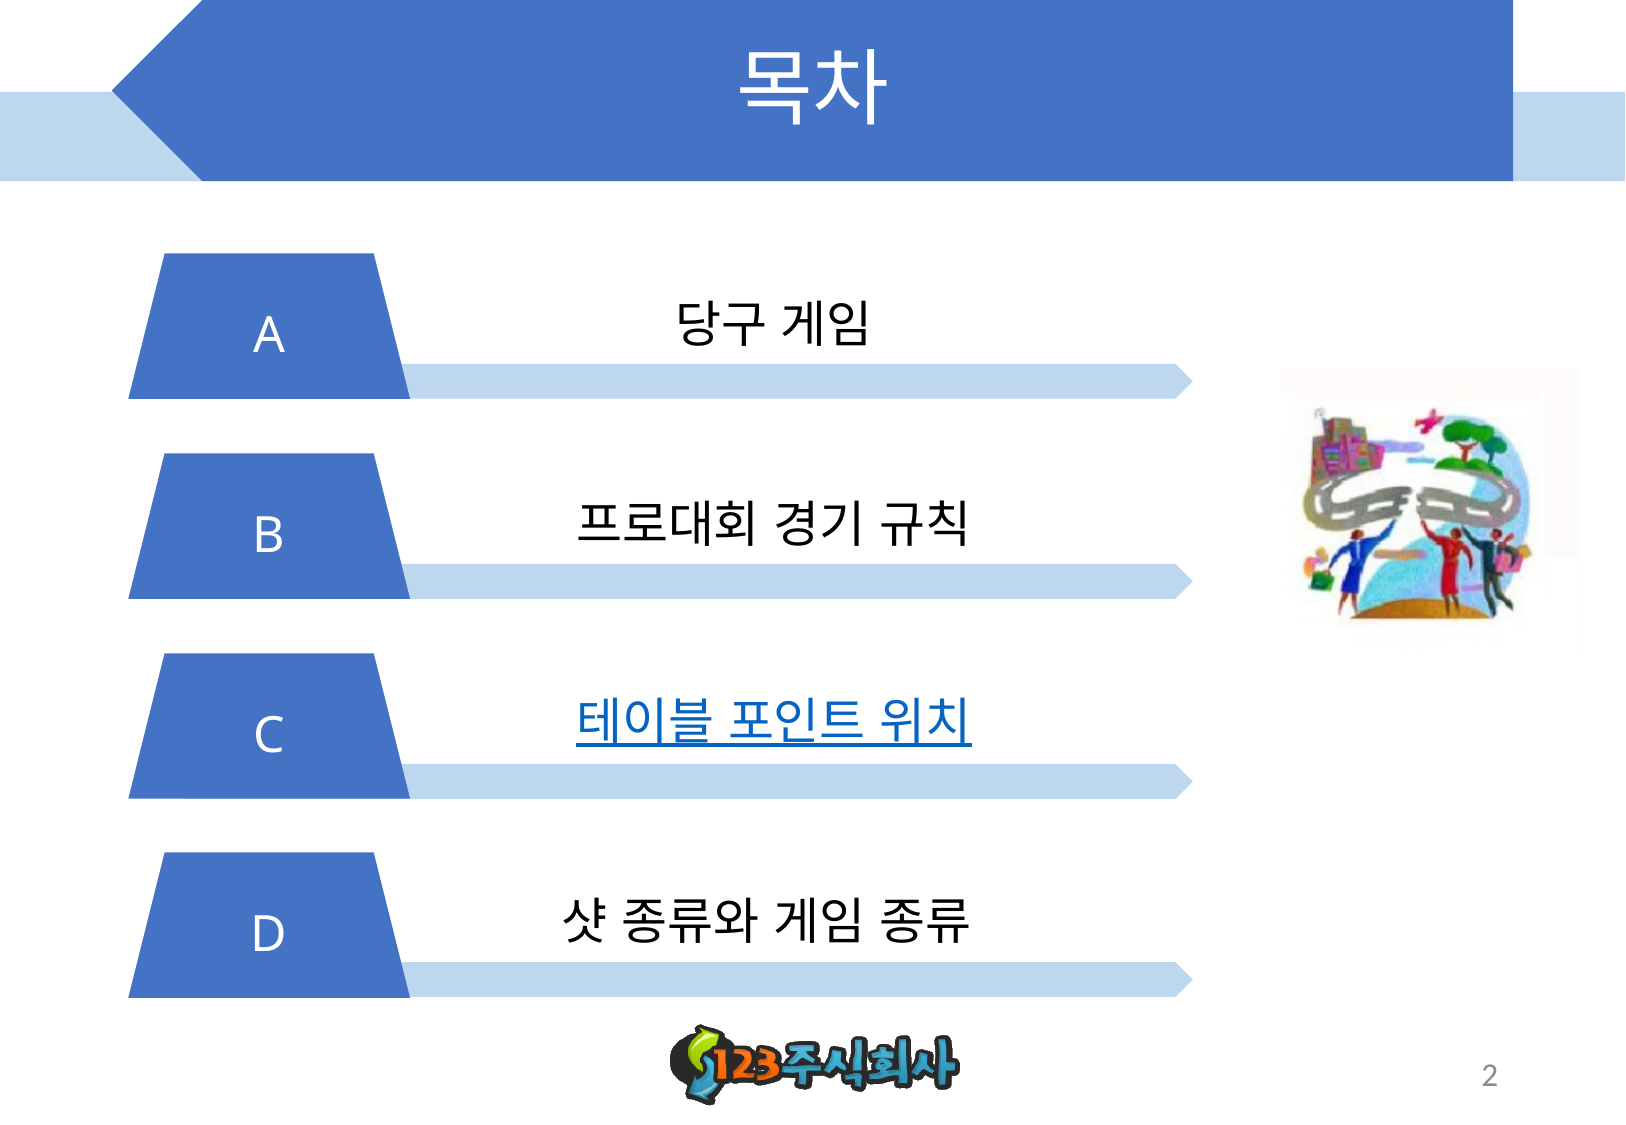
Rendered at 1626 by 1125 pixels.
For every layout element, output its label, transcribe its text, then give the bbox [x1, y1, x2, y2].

text_box A [126, 252, 412, 400]
text_box B [126, 452, 412, 600]
slide_number 2 [1147, 1042, 1514, 1103]
text_box [403, 762, 1195, 800]
text_box 샷 종류와 게임 종류 [547, 882, 1001, 957]
text_box [403, 961, 1195, 999]
text_box 프로대회 경기 규칙 [561, 485, 987, 561]
text_box C [126, 652, 412, 800]
text_box [403, 362, 1195, 400]
picture [1279, 368, 1581, 654]
text_box D [126, 851, 412, 999]
text_box 테이블 포인트 위치 [561, 682, 987, 770]
picture [655, 1010, 973, 1117]
text_box [403, 562, 1195, 600]
title 목차 [0, 3, 1625, 182]
text_box 당구 게임 [660, 284, 888, 360]
